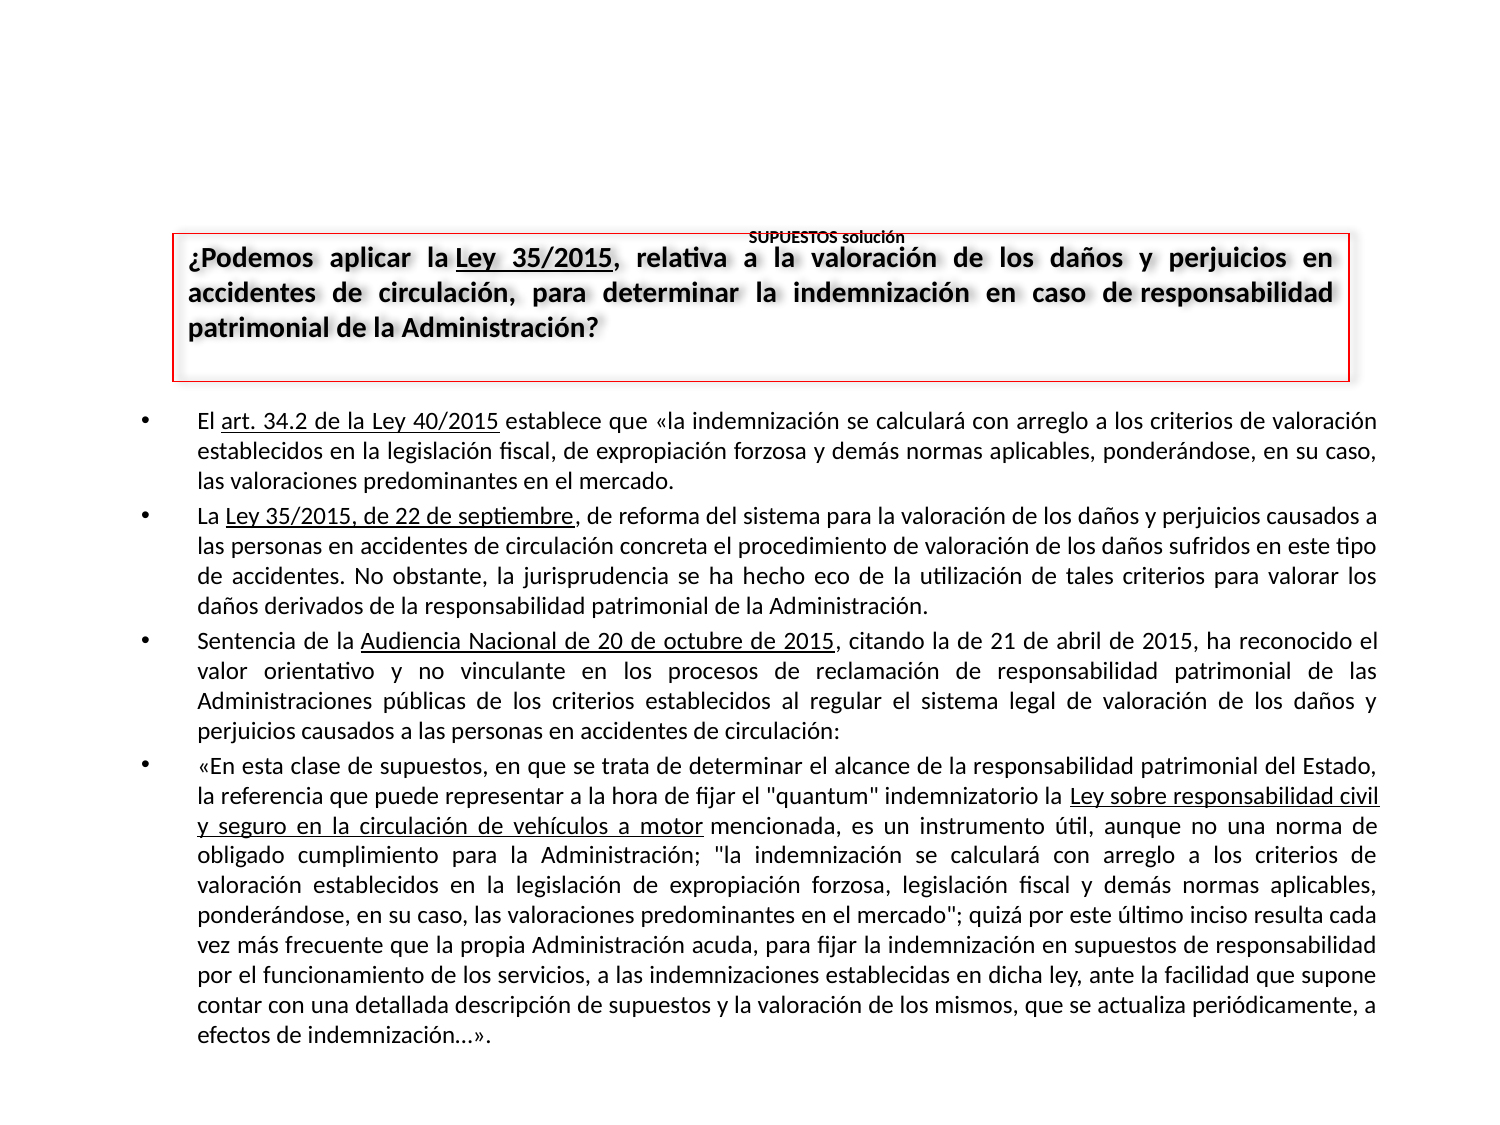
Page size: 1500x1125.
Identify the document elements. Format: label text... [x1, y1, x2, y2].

list El art. 34.2 de la Ley 40/2015 establece que «la indemnización se calculará con arreglo a los criterios de valoración establecidos en la legislación fiscal, de expropiación forzosa y demás normas aplicables, ponderándose, en su caso, las valoraciones predominantes en el mercado. La Ley 35/2015, de 22 de septiembre, de reforma del sistema para la valoración de los daños y perjuicios causados a las personas en accidentes de circulación concreta el procedimiento de valoración de los daños sufridos en este tipo de accidentes. No obstante, la jurisprudencia se ha hecho eco de la utilización de tales criterios para valorar los daños derivados de la responsabilidad patrimonial de la Administración. Sentencia de la Audiencia Nacional de 20 de octubre de 2015, citando la de 21 de abril de 2015, ha reconocido el valor orientativo y no vinculante en los procesos de reclamación de responsabilidad patrimonial de las Administraciones públicas de los criterios establecidos al regular el sistema legal de valoración de los daños y perjuicios causados a las personas en accidentes de circulación: «En esta clase de supuestos, en que se trata de determinar el alcance de la responsabilidad patrimonial del Estado, la referencia que puede representar a la hora de fijar el "quantum" indemnizatorio la Ley sobre responsabilidad civil y seguro en la circulación de vehículos a motor mencionada, es un instrumento útil, aunque no una norma de obligado cumplimiento para la Administración; "la indemnización se calculará con arreglo a los criterios de valoración establecidos en la legislación de expropiación forzosa, legislación fiscal y demás normas aplicables, ponderándose, en su caso, las valoraciones predominantes en el mercado"; quizá por este último inciso resulta cada vez más frecuente que la propia Administración acuda, para fijar la indemnización en supuestos de responsabilidad por el funcionamiento de los servicios, a las indemnizaciones establecidas en dicha ley, ante la facilidad que supone contar con una detallada descripción de supuestos y la valoración de los mismos, que se actualiza periódicamente, a efectos de indemnización…». [125, 397, 1395, 1090]
list ¿Podemos aplicar la Ley 35/2015, relativa a la valoración de los daños y perjuicios en accidentes de circulación, para determinar la indemnización en caso de responsabilidad patrimonial de la Administración? [172, 233, 1350, 382]
title SUPUESTOS solución [238, 217, 1416, 300]
